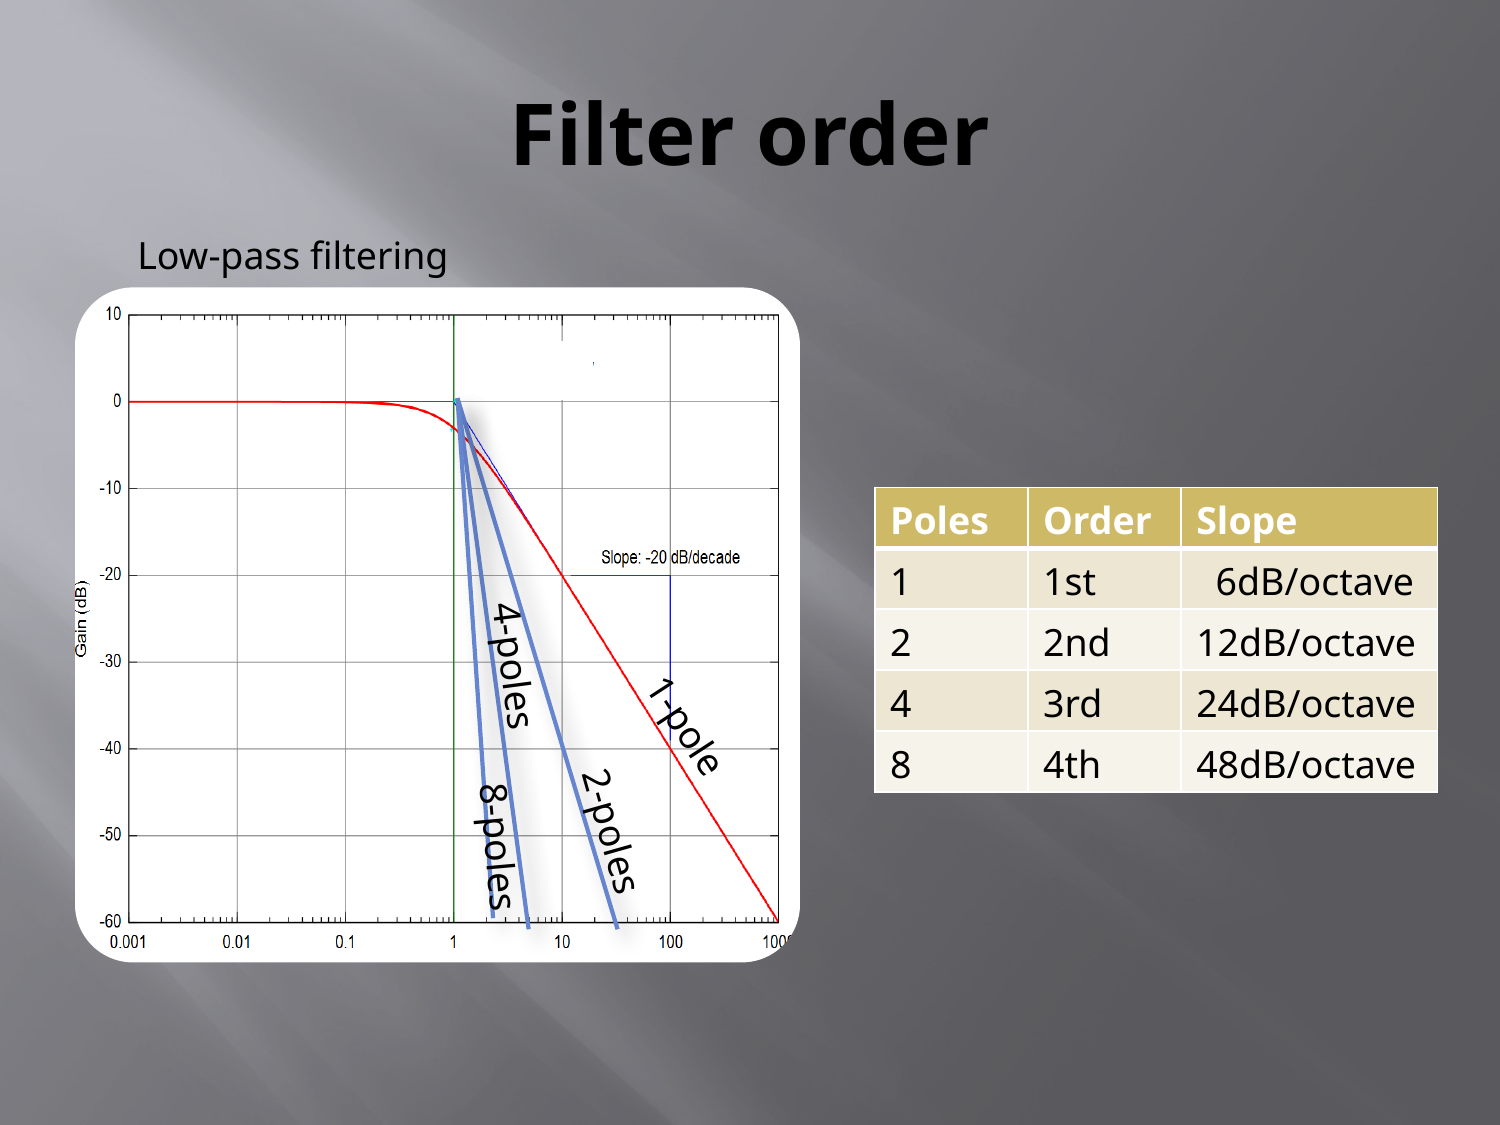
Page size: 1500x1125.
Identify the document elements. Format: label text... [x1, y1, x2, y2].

text_box Low-pass filtering [122, 224, 464, 285]
table_header Poles [876, 488, 1027, 546]
table_cell 1 [876, 551, 1027, 608]
table_cell 2nd [1029, 610, 1180, 669]
table_cell 1st [1029, 551, 1180, 608]
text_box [74, 287, 801, 963]
table_header Slope [1182, 488, 1437, 546]
table_cell 24dB/octave [1182, 671, 1437, 730]
table_cell 48dB/octave [1182, 732, 1437, 791]
table_cell 8 [876, 732, 1027, 791]
table_cell 2 [876, 610, 1027, 669]
title Filter order [75, 37, 1425, 225]
table_cell 6dB/octave [1182, 551, 1437, 608]
table_cell 4 [876, 671, 1027, 730]
table_cell 4th [1029, 732, 1180, 791]
table_header Order [1029, 488, 1180, 546]
table_cell 12dB/octave [1182, 610, 1437, 669]
table_cell 3rd [1029, 671, 1180, 730]
